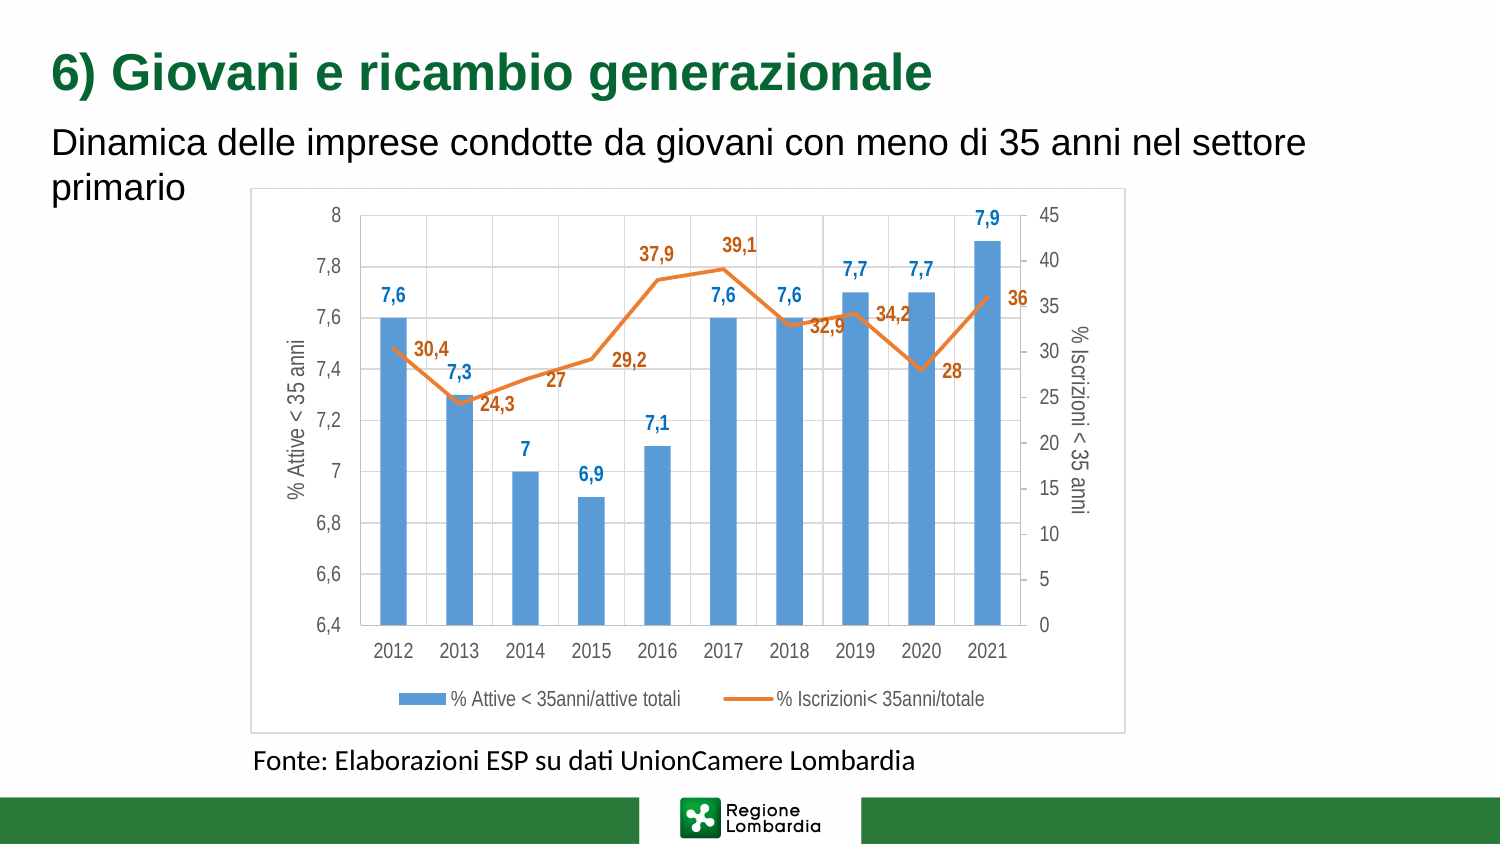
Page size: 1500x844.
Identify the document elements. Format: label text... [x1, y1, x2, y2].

text_box Fonte: Elaborazioni ESP su dati UnionCamere Lombardia [238, 733, 943, 784]
subtitle Dinamica delle imprese condotte da giovani con meno di 35 anni nel settore primario [36, 110, 1421, 703]
picture [0, 0, 1500, 844]
title 6) Giovani e ricambio generazionale [36, 0, 1312, 109]
